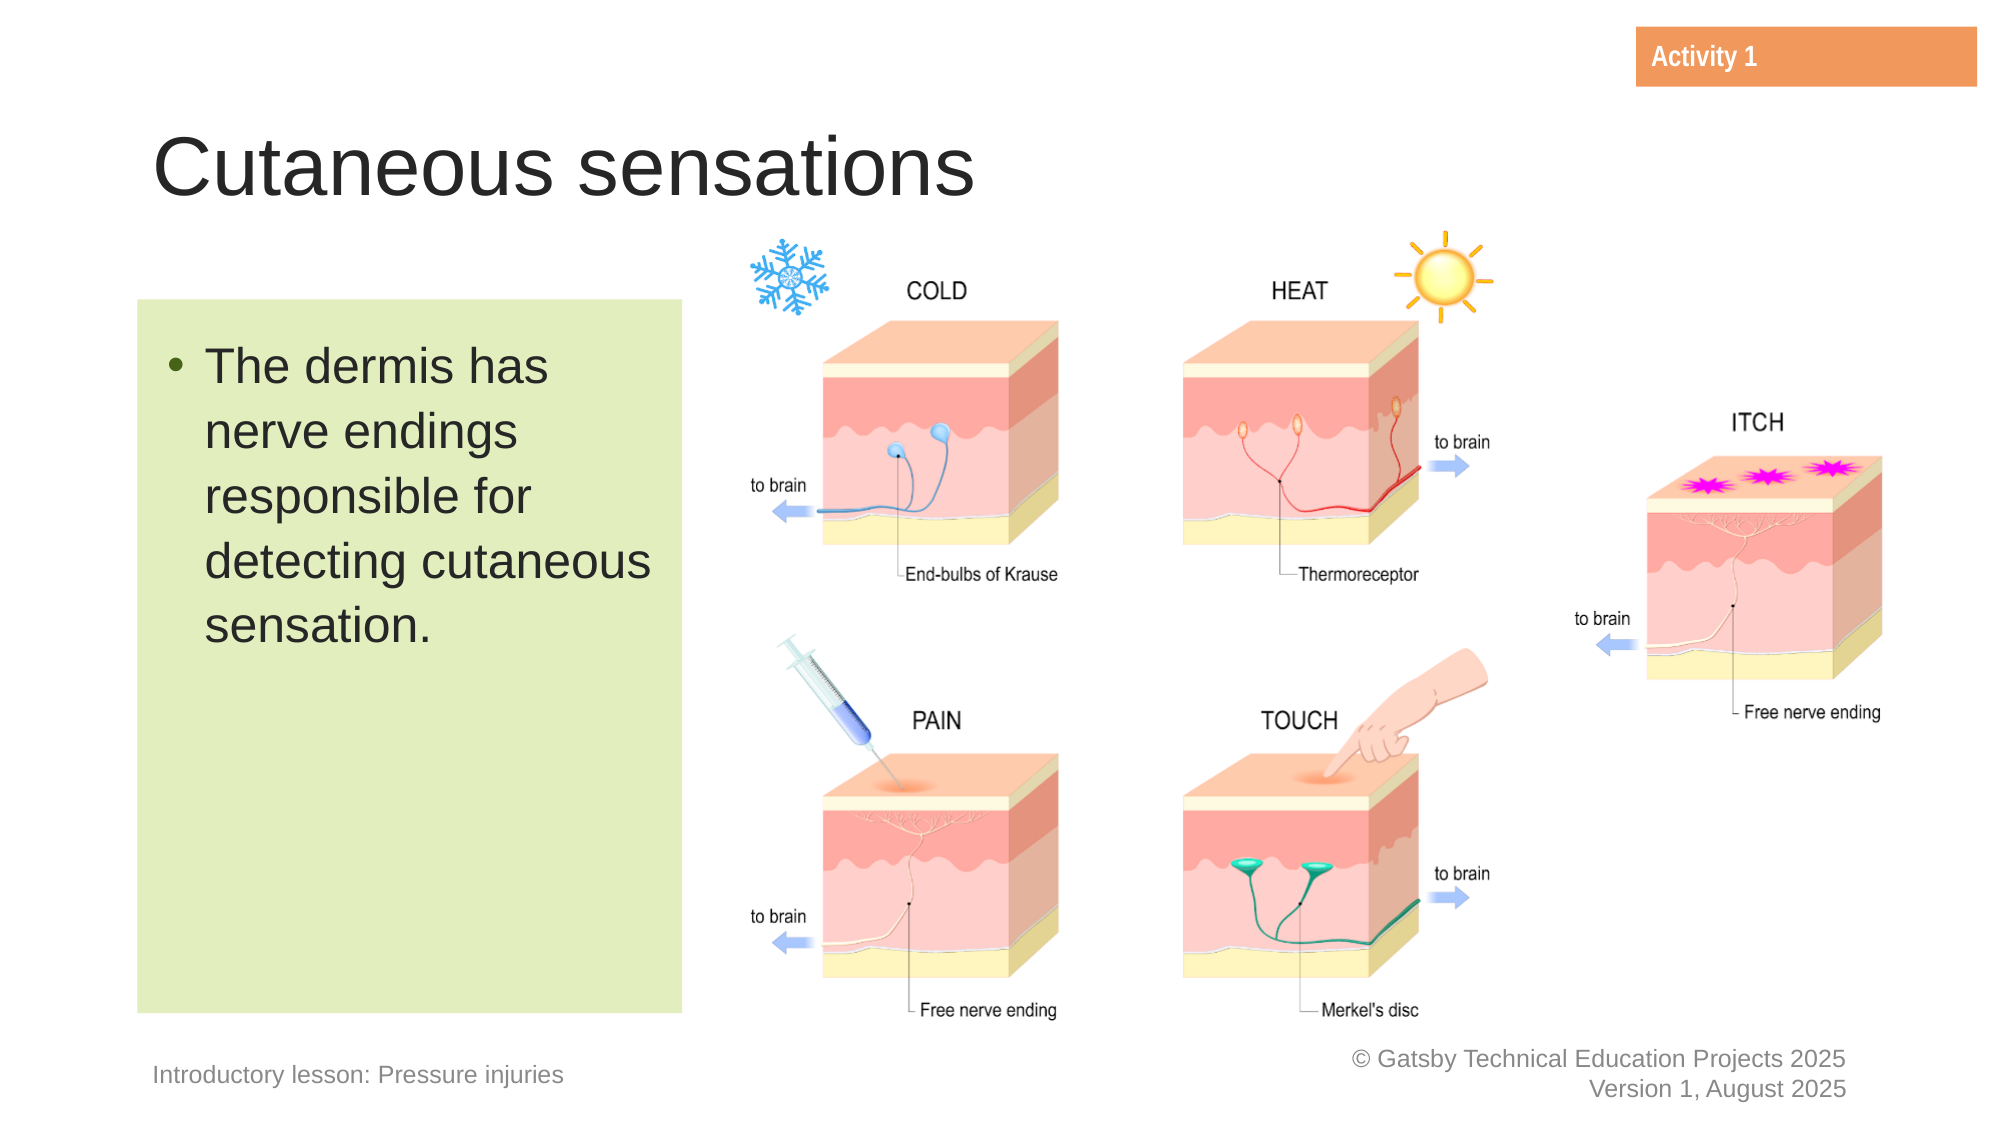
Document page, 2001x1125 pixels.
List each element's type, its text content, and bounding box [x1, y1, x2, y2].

picture [734, 228, 1920, 1029]
list Introductory lesson: Pressure injuries [137, 1042, 829, 1103]
title Cutaneous sensations [137, 59, 1863, 278]
list The dermis has nerve endings responsible for detecting cutaneous sensation. [137, 299, 683, 1014]
list Activity 1 [1636, 26, 1978, 87]
